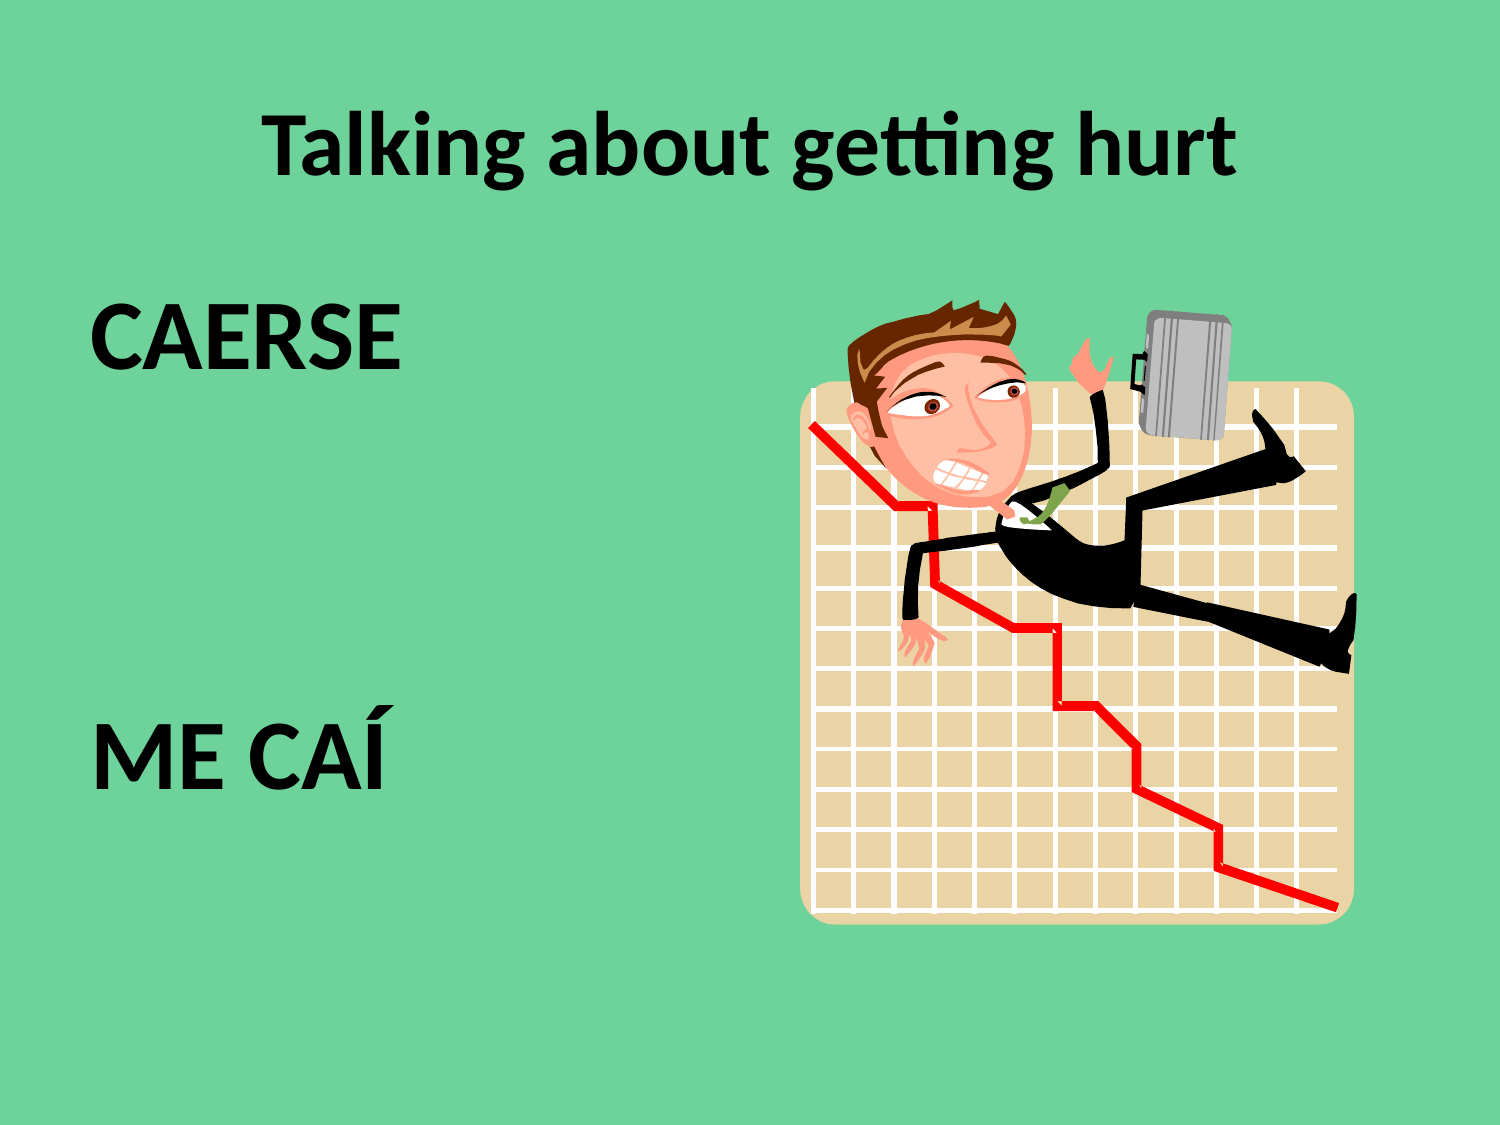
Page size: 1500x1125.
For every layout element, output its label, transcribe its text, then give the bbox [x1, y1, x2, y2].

title Talking about getting hurt [75, 45, 1425, 233]
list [799, 299, 1357, 925]
list CAERSE ME CAÍ [75, 262, 738, 1005]
